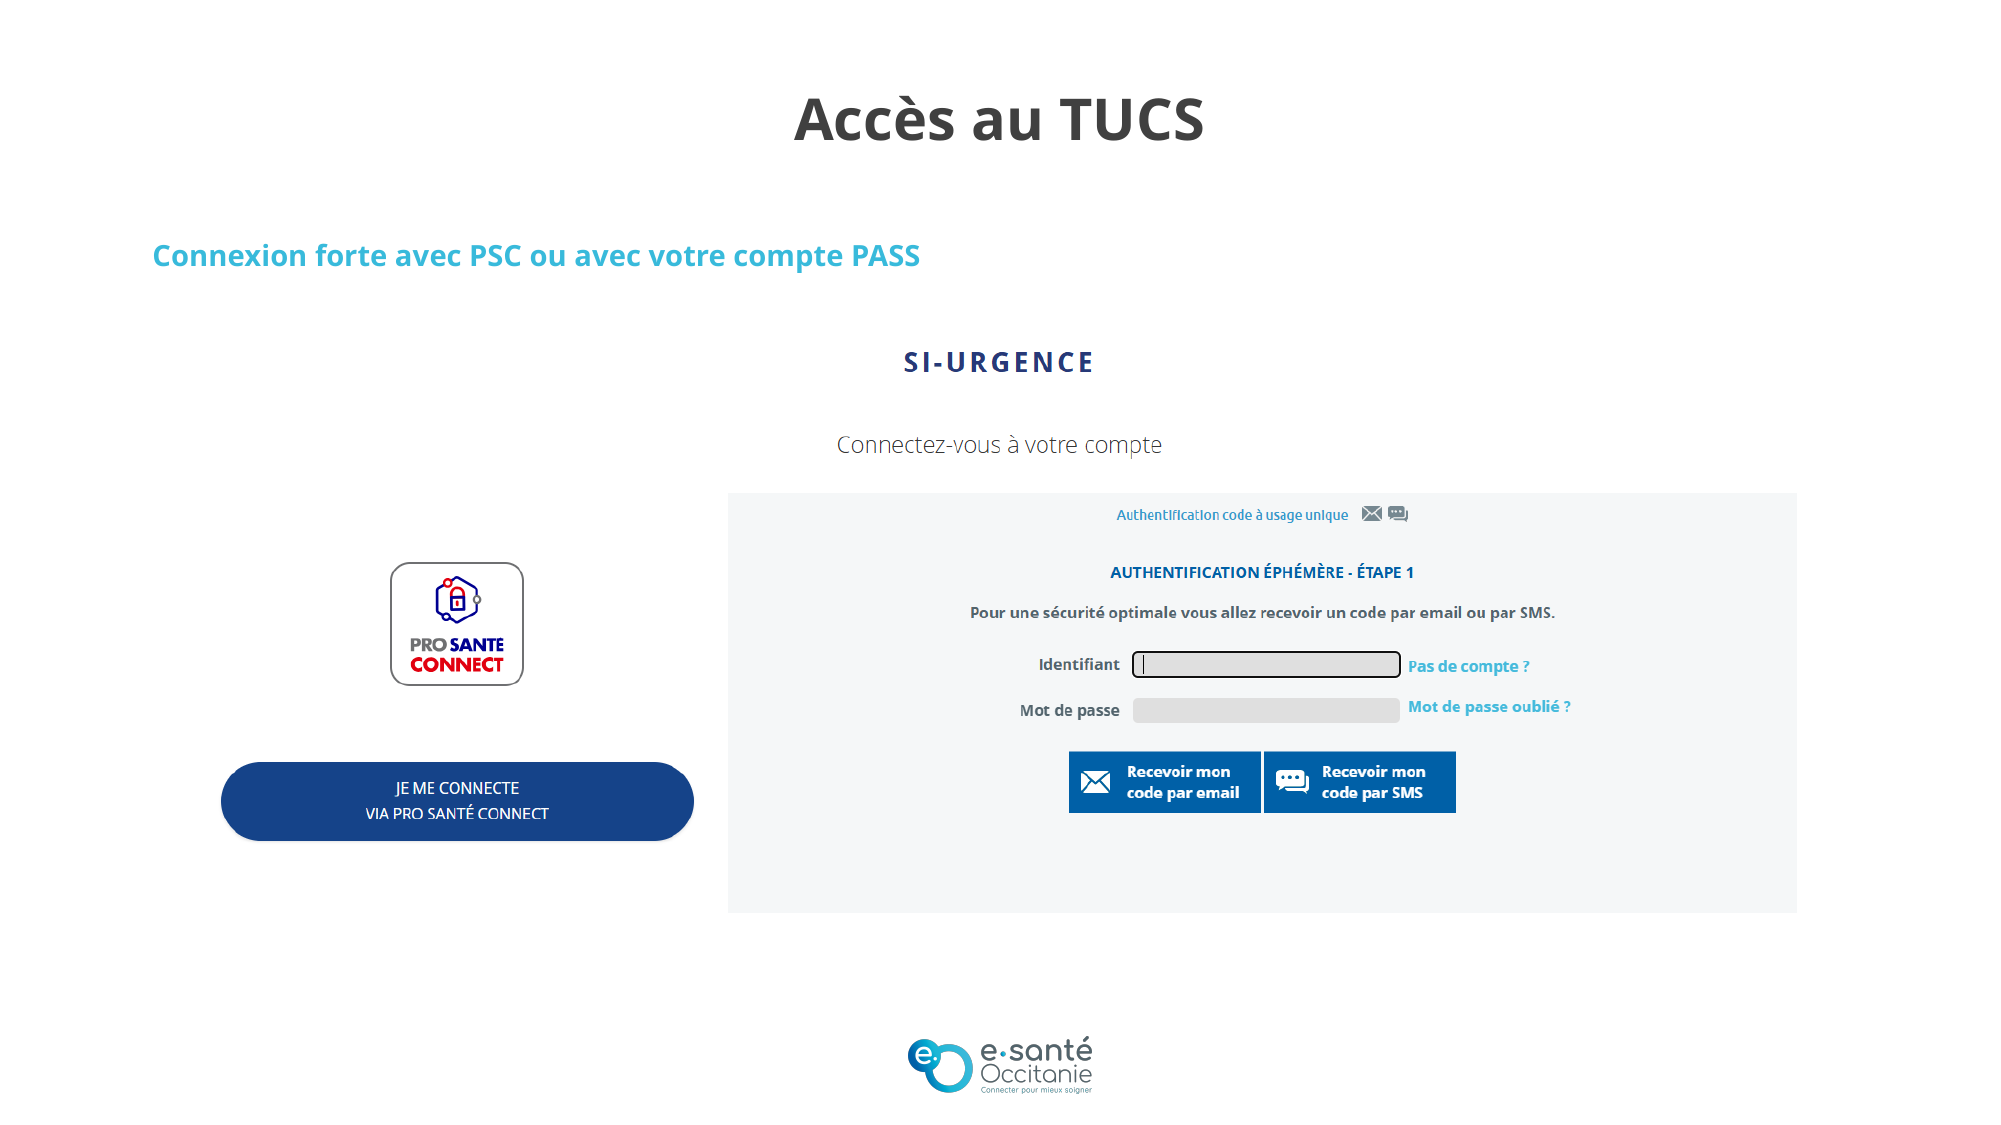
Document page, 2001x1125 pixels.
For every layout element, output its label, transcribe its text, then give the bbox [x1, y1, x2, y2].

list Connexion forte avec PSC ou avec votre compte PASS [137, 230, 1300, 282]
picture [191, 301, 1809, 931]
list Accès au TUCS [137, 76, 1863, 163]
picture [908, 1036, 1092, 1094]
